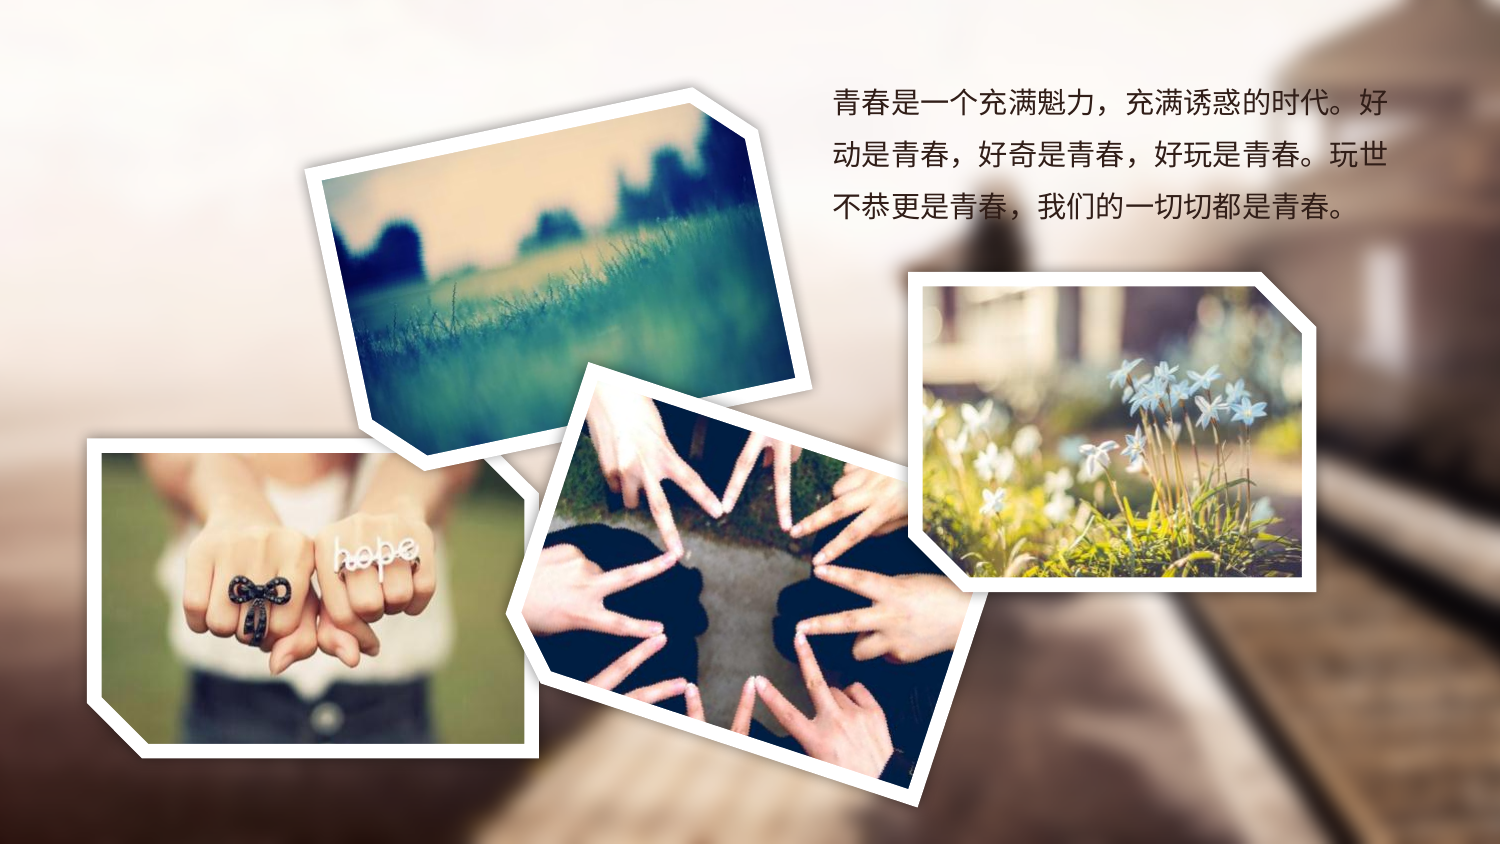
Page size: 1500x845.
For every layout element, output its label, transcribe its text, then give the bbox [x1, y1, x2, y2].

picture [0, 0, 1500, 844]
text_box 青春是一个充满魁力，充满诱惑的时代。好动是青春，好奇是青春，好玩是青春。玩世不恭更是青春，我们的一切切都是青春。 [817, 60, 1421, 232]
